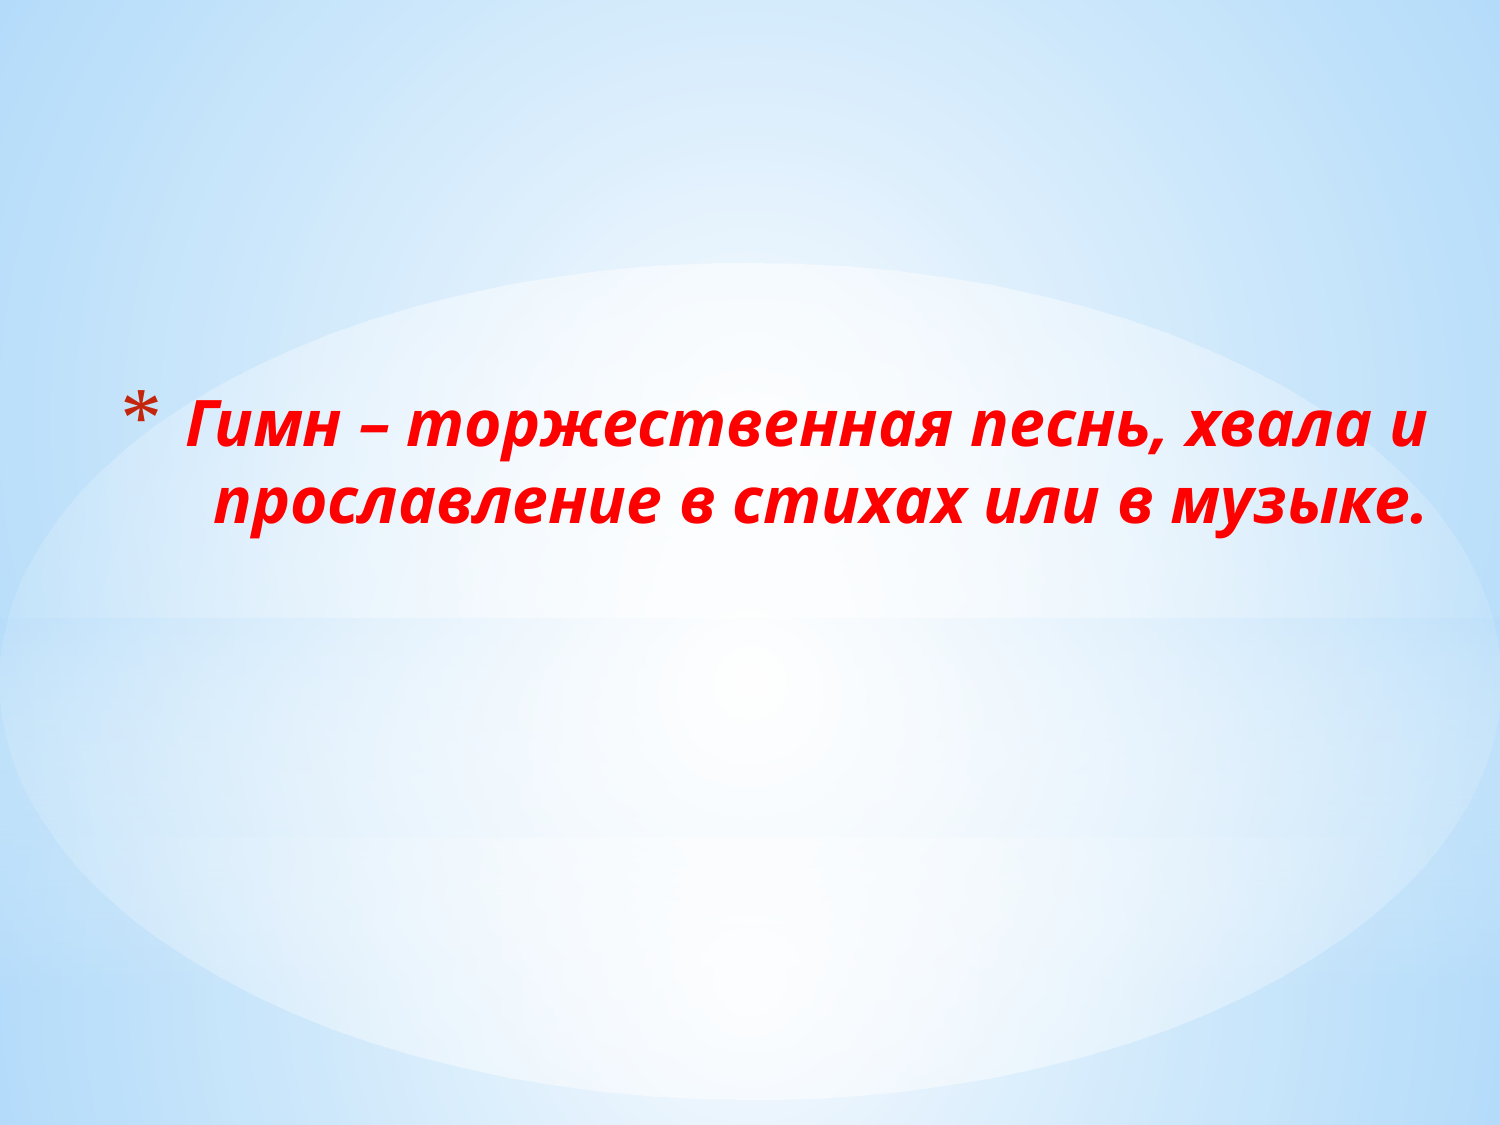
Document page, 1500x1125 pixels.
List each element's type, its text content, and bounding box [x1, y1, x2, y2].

title Гимн – торжественная песнь, хвала и прославление в стихах или в музыке. [93, 375, 1444, 563]
